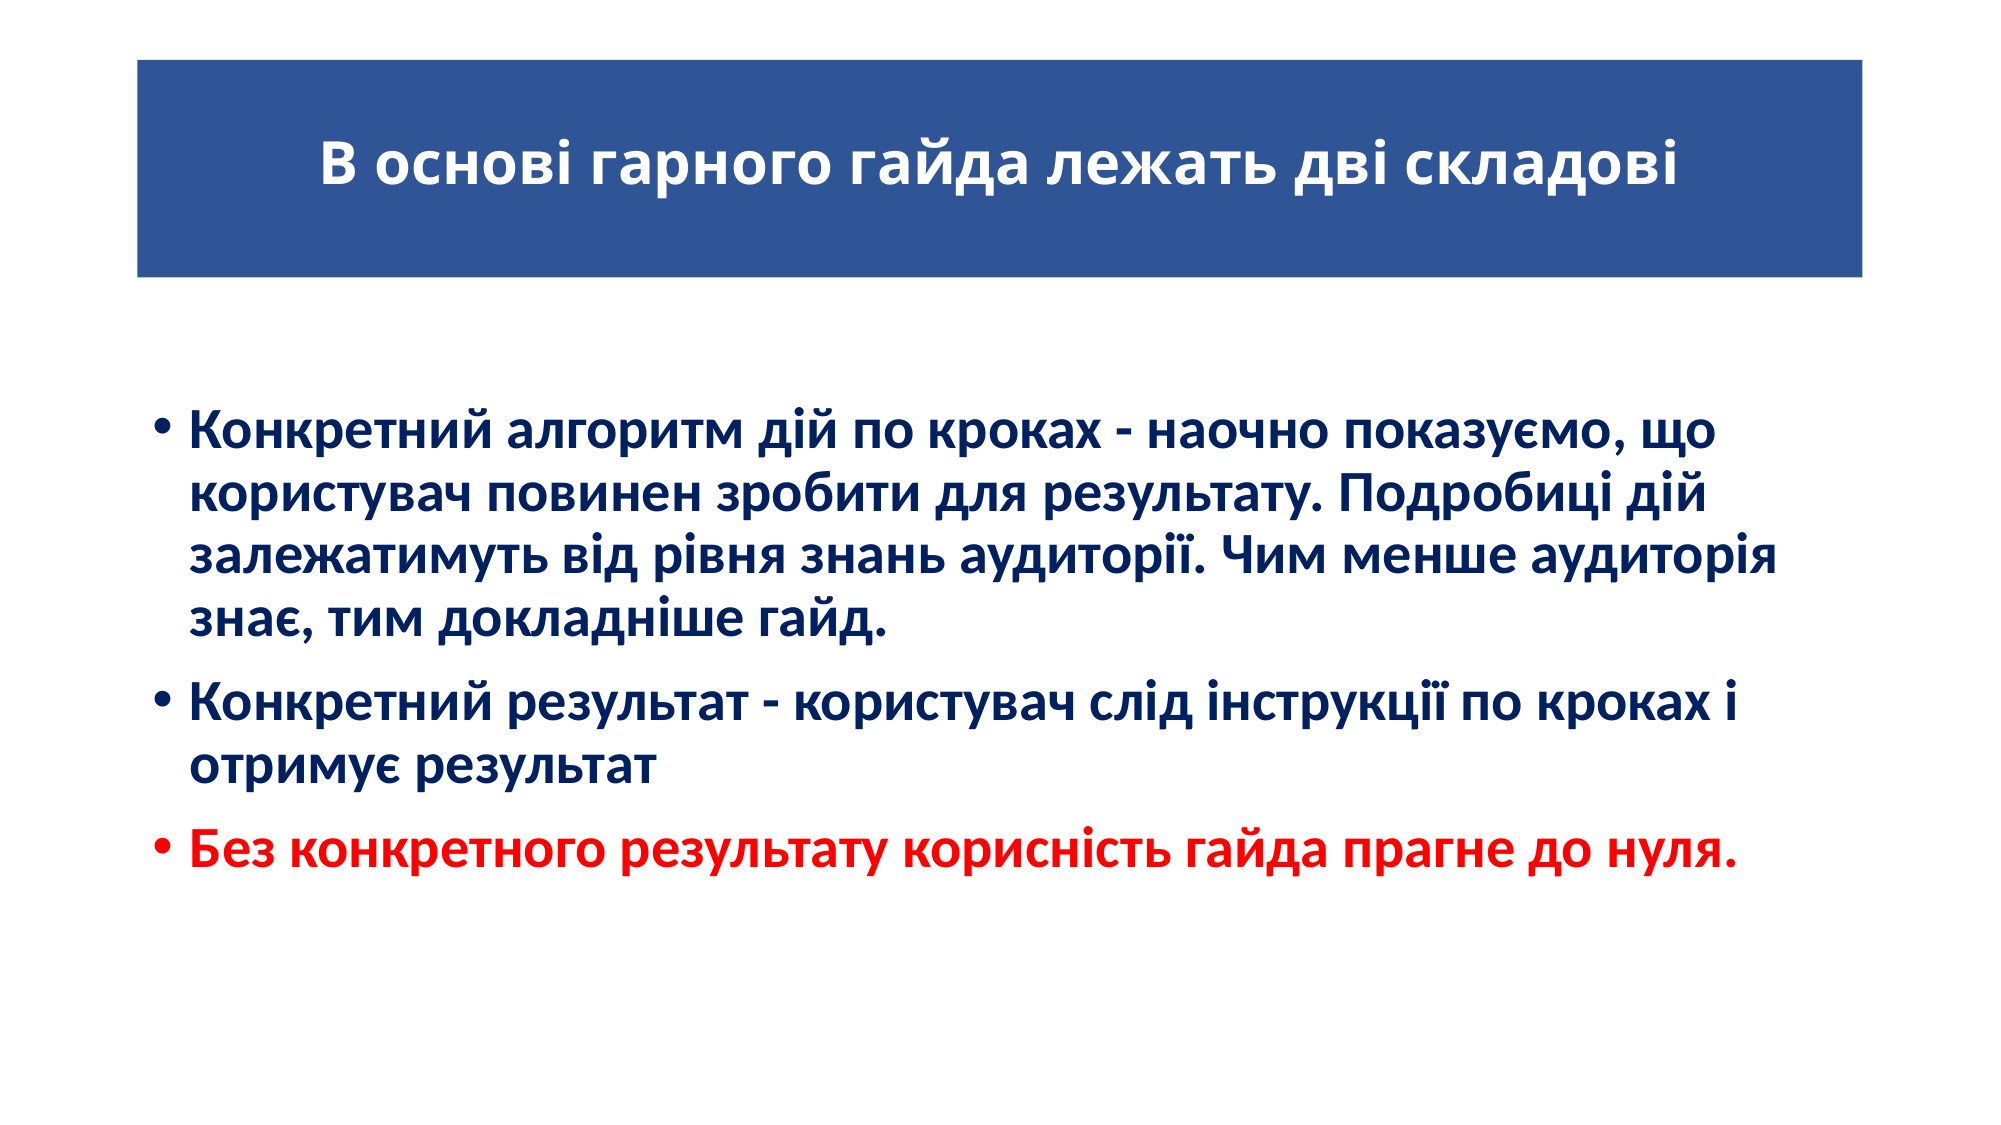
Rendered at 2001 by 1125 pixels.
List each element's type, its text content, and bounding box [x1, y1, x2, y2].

list Конкретний алгоритм дій по кроках - наочно показуємо, що користувач повинен зробити для результату. Подробиці дій залежатимуть від рівня знань аудиторії. Чим менше аудиторія знає, тим докладніше гайд. Конкретний результат - користувач слід інструкції по кроках і отримує результат Без конкретного результату корисність гайда прагне до нуля. [137, 299, 1863, 1014]
title В основі гарного гайда лежать дві складові [137, 59, 1863, 278]
